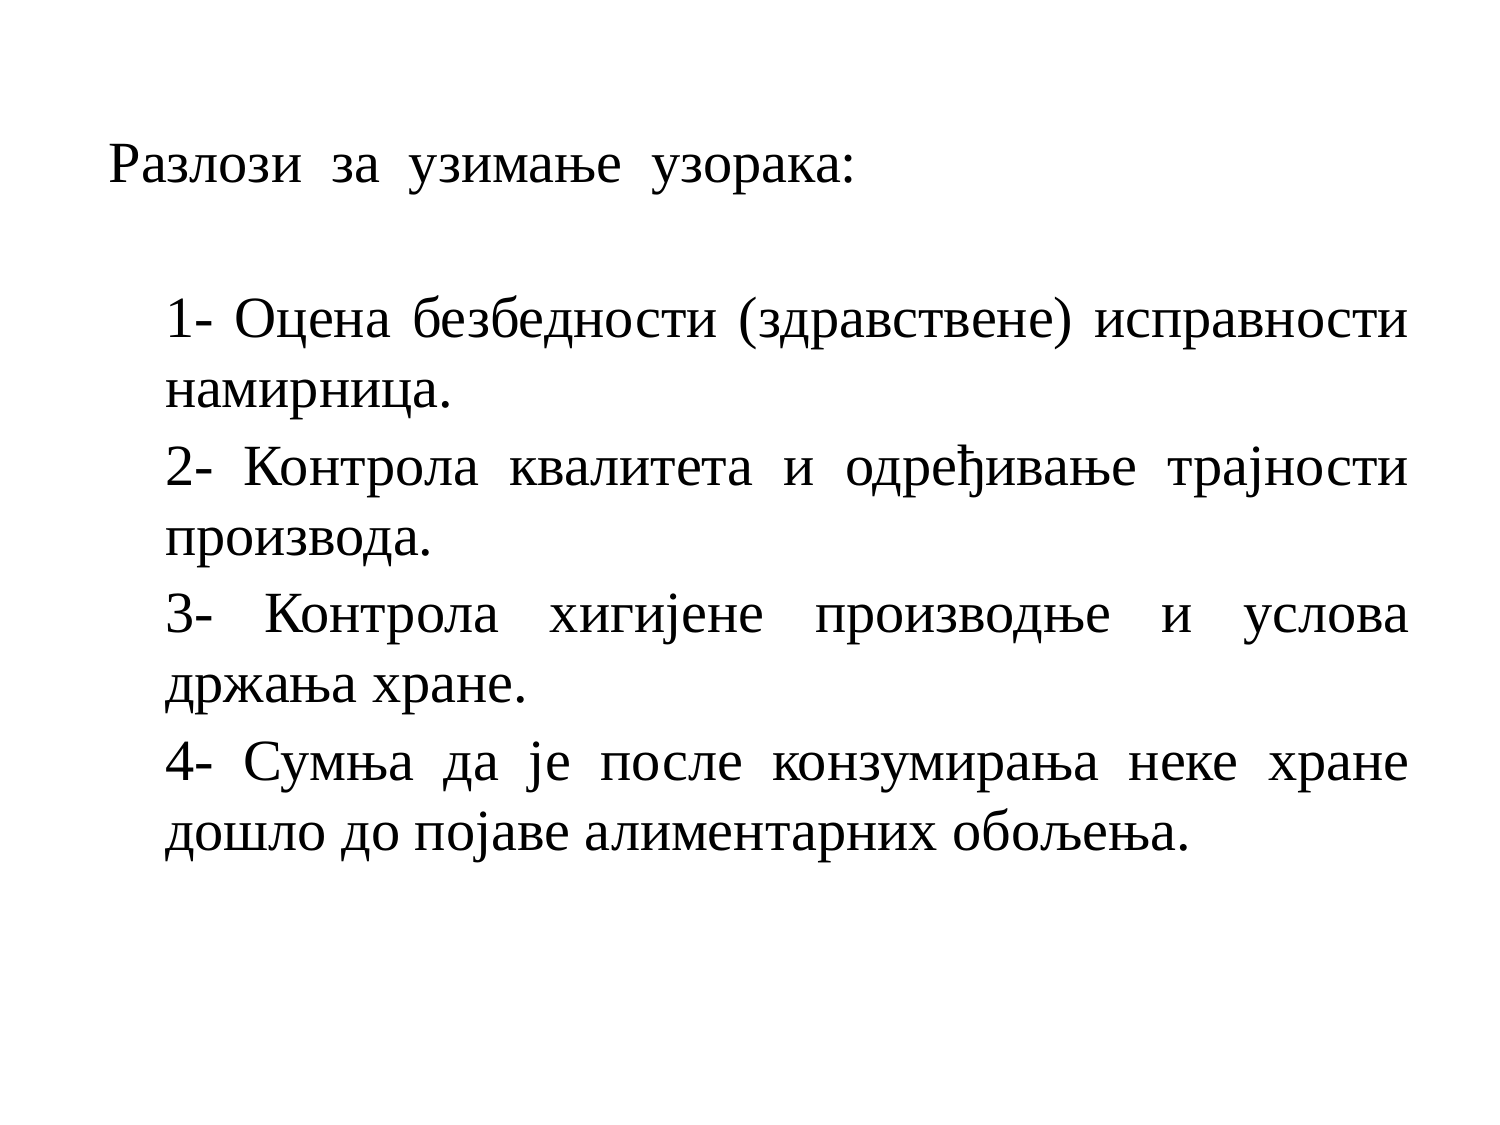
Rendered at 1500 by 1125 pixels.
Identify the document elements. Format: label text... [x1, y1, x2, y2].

list Разлози за узимање узорака: 1- Оцена безбедности (здравствене) исправности намирница. 2- Контрола квалитета и одређивање трајности производа. 3- Контрола хигијене производње и услова држања хране. 4- Сумња да је после конзумирања неке хране дошло до појаве алиментарних обољења. [75, 117, 1425, 1118]
